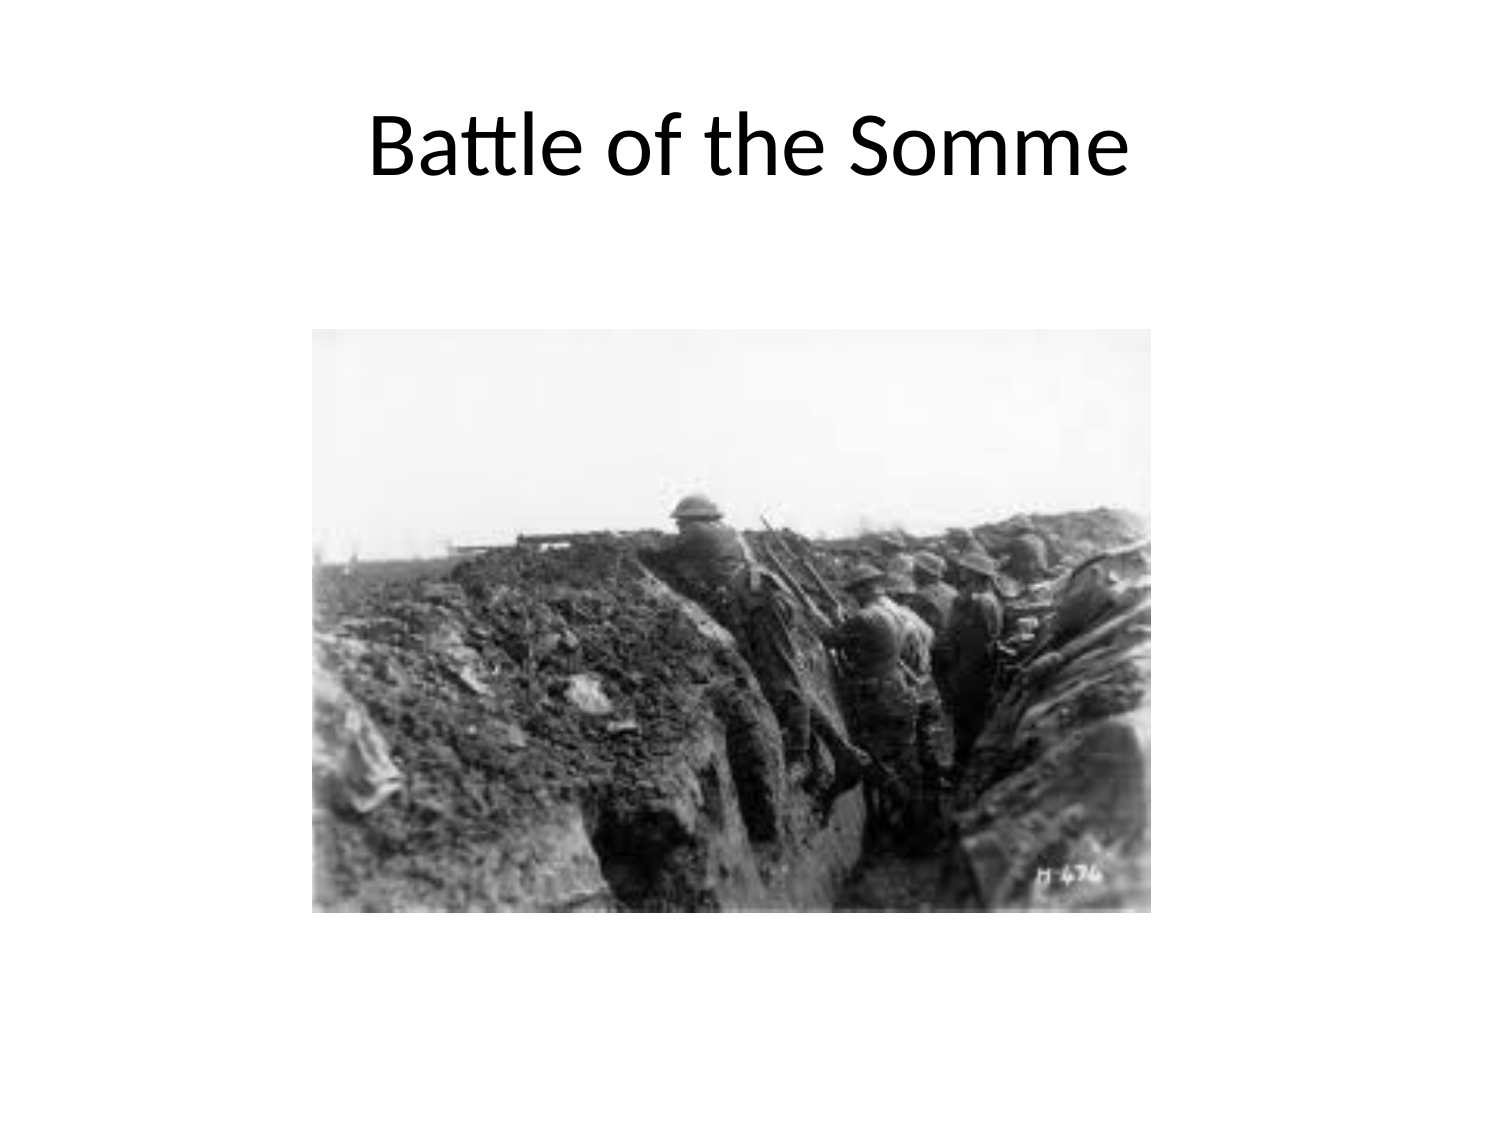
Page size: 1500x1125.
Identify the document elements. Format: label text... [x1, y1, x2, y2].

title Battle of the Somme [75, 45, 1425, 233]
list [312, 329, 1152, 913]
